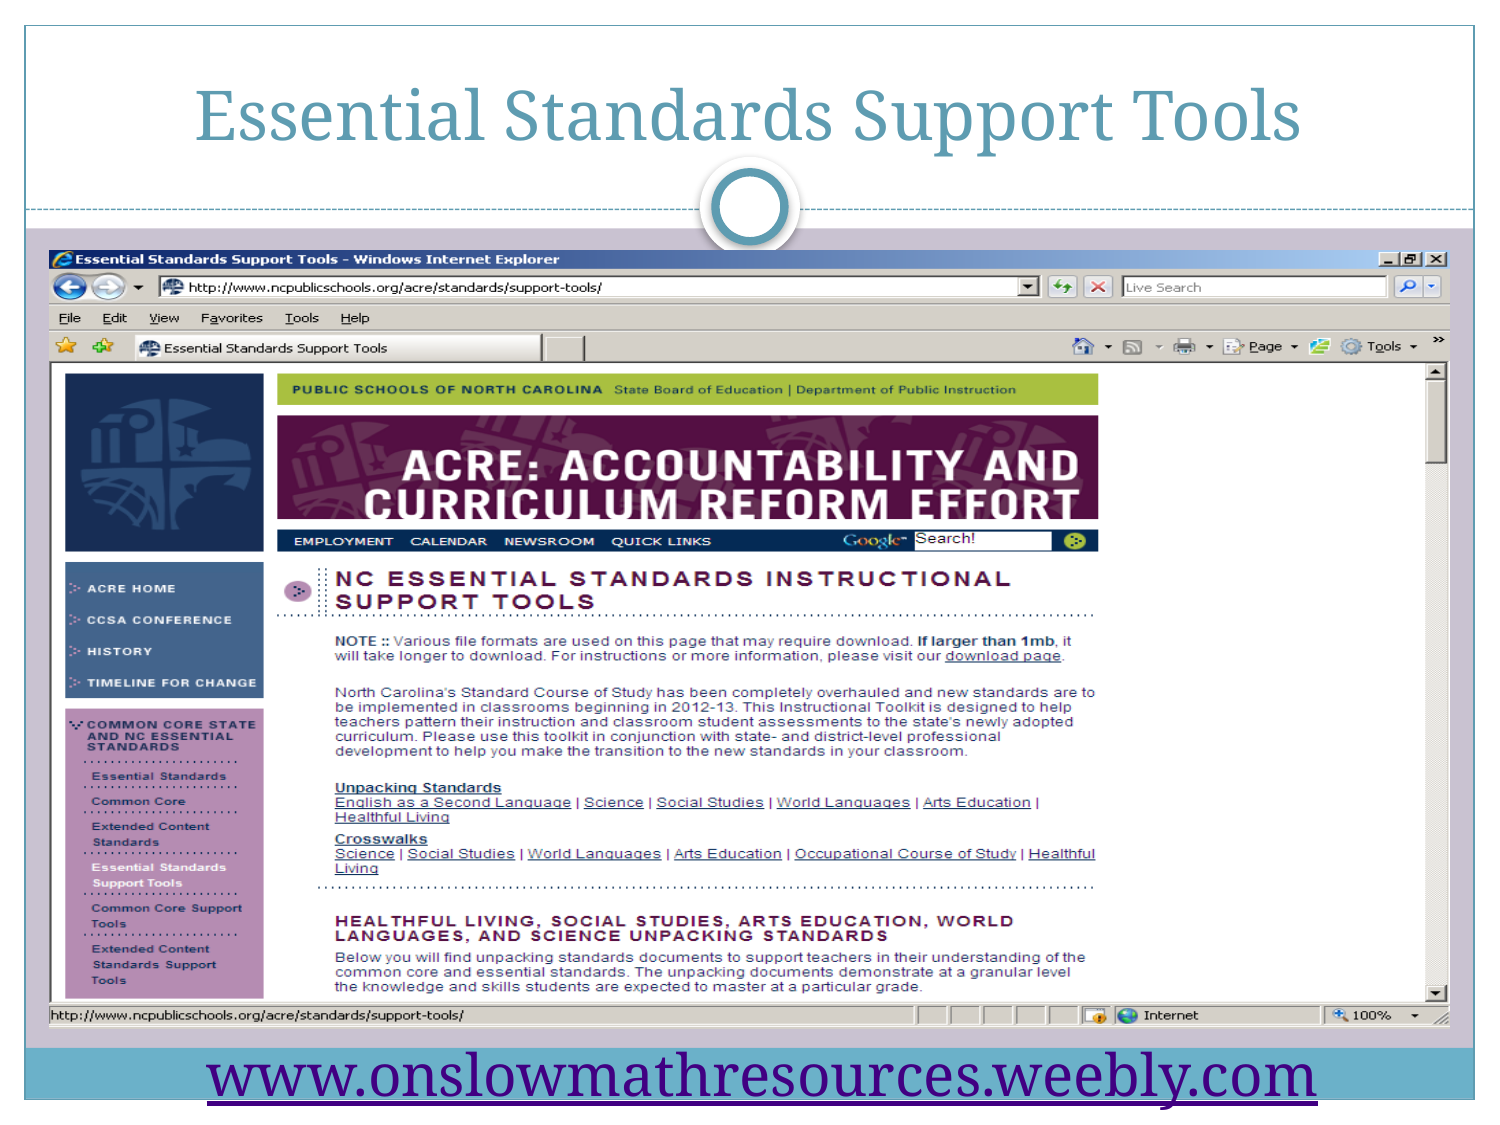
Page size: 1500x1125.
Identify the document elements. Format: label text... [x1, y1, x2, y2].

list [49, 250, 1450, 1030]
text_box www.onslowmathresources.weebly.com [112, 1039, 1413, 1125]
title Essential Standards Support Tools [49, 37, 1450, 162]
